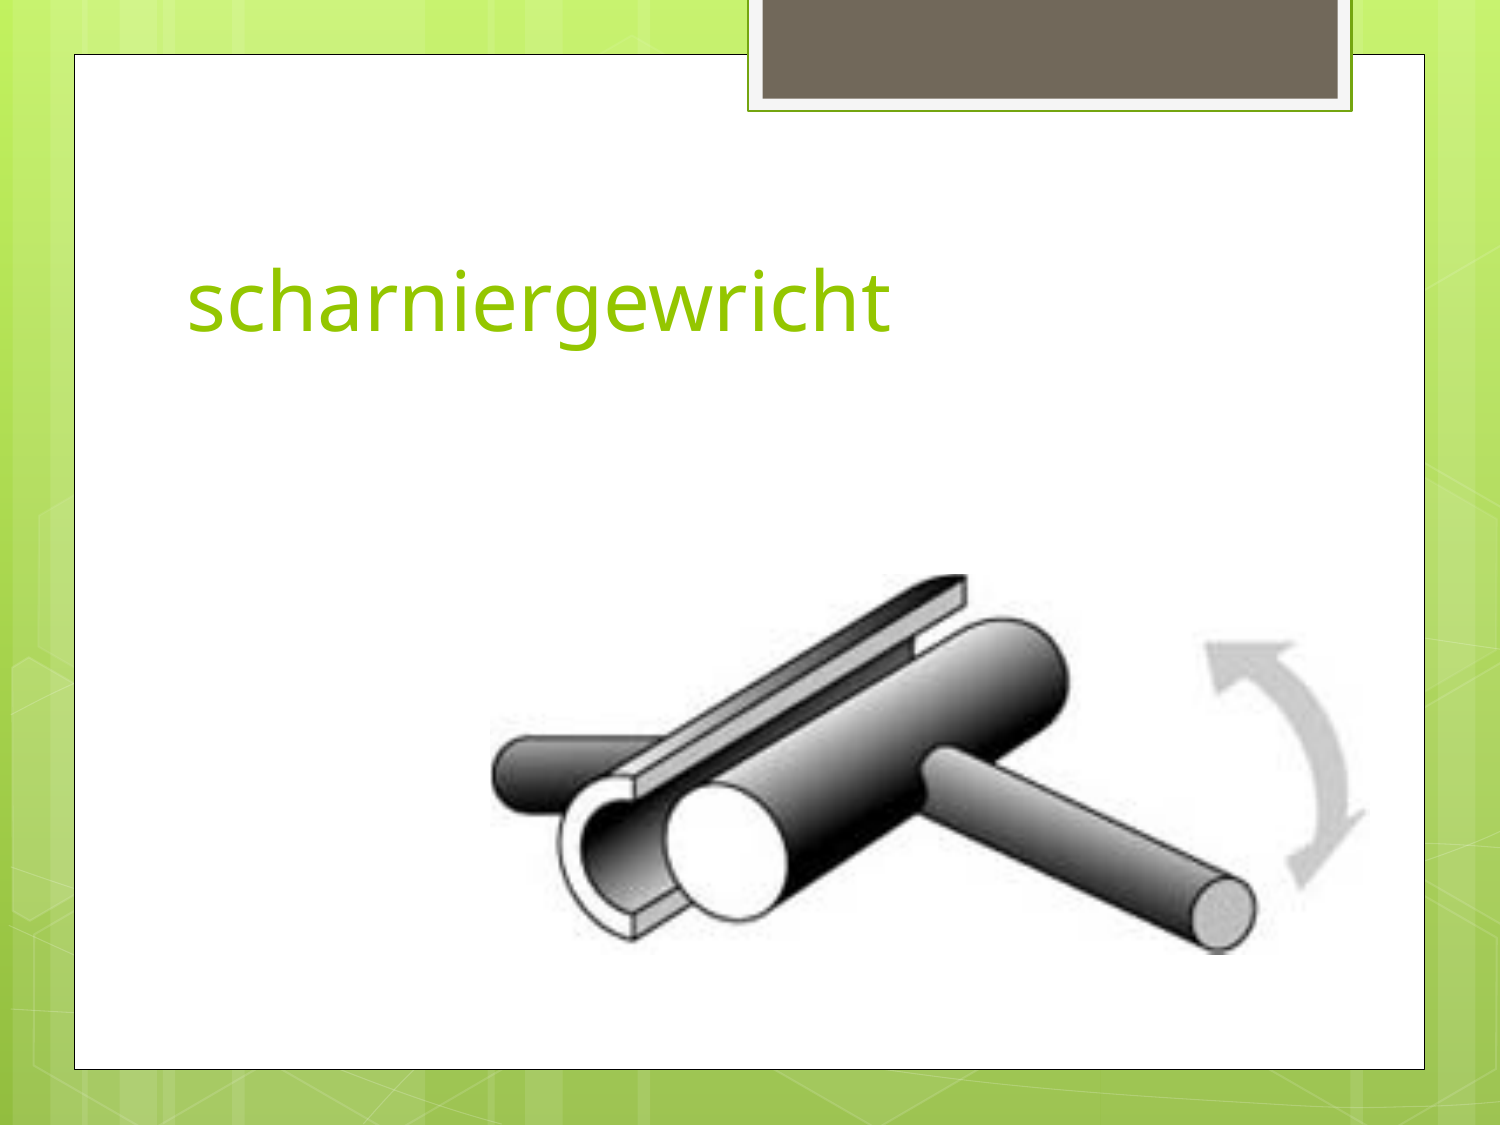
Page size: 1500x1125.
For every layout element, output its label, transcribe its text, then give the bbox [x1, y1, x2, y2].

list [489, 574, 1370, 955]
title scharniergewricht [171, 168, 1324, 357]
